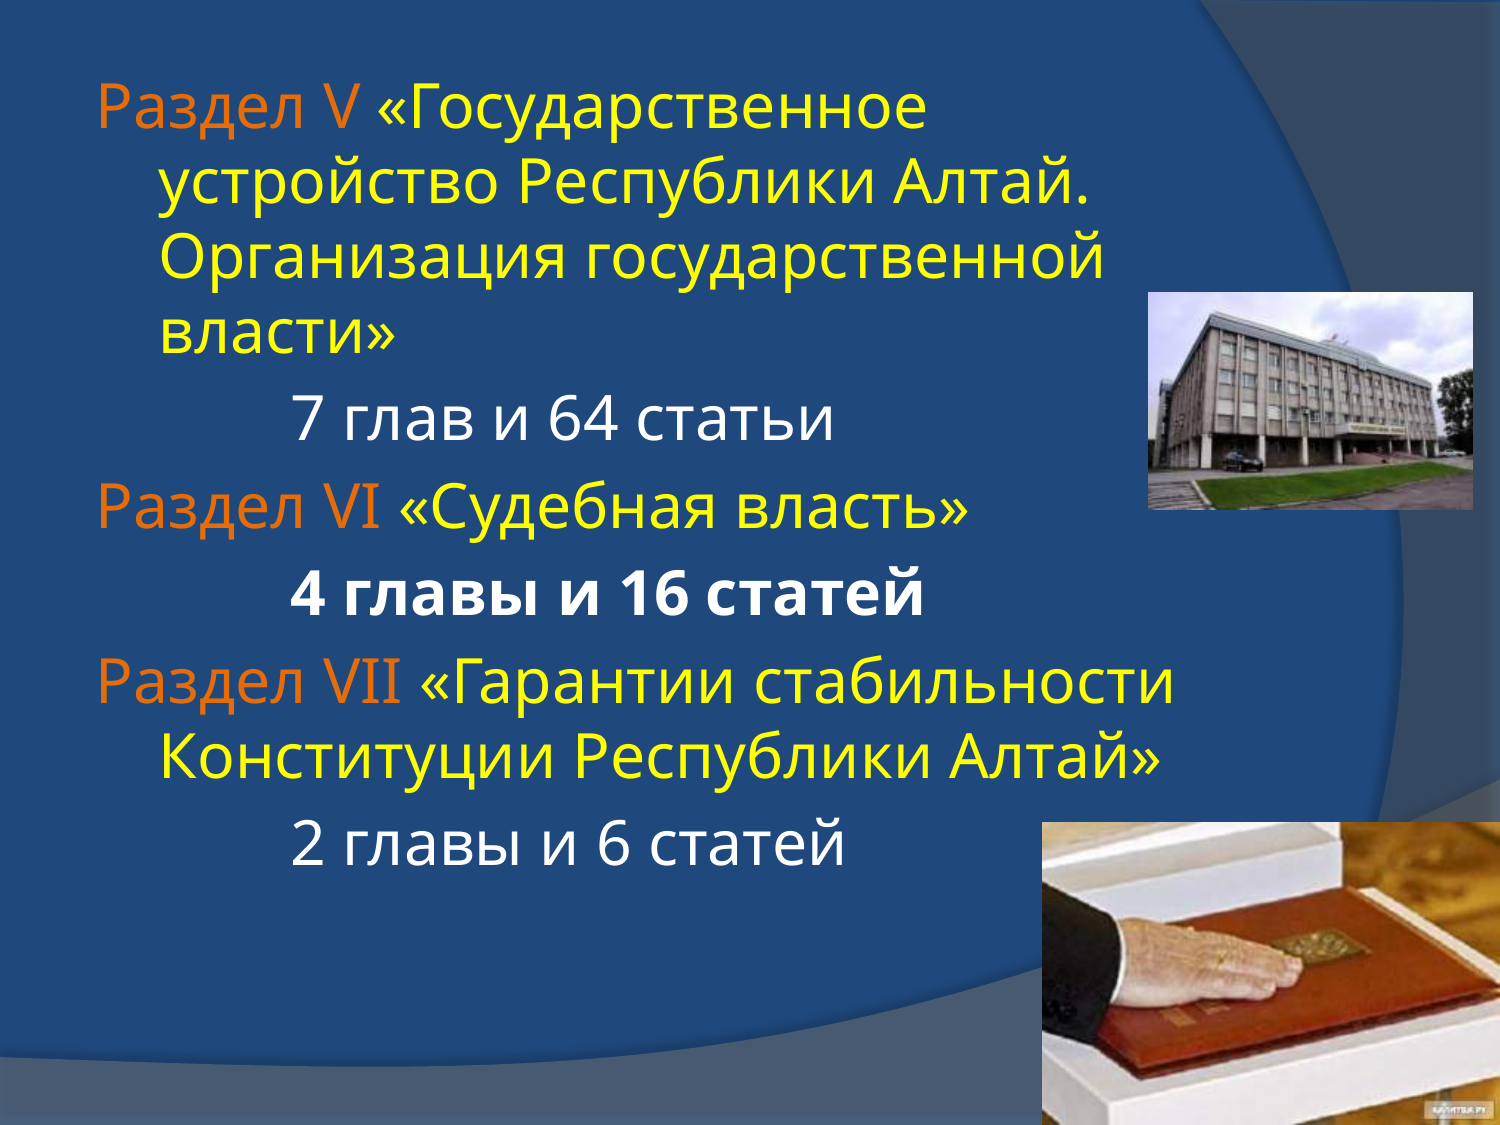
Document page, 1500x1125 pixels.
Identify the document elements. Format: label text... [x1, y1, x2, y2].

picture [1042, 822, 1500, 1125]
list Раздел V «Государственное устройство Республики Алтай. Организация государственной власти» 7 глав и 64 статьи Раздел VI «Судебная власть» 4 главы и 16 статей Раздел VII «Гарантии стабильности Конституции Республики Алтай» 2 главы и 6 статей [75, 58, 1300, 1005]
picture [1148, 292, 1473, 510]
